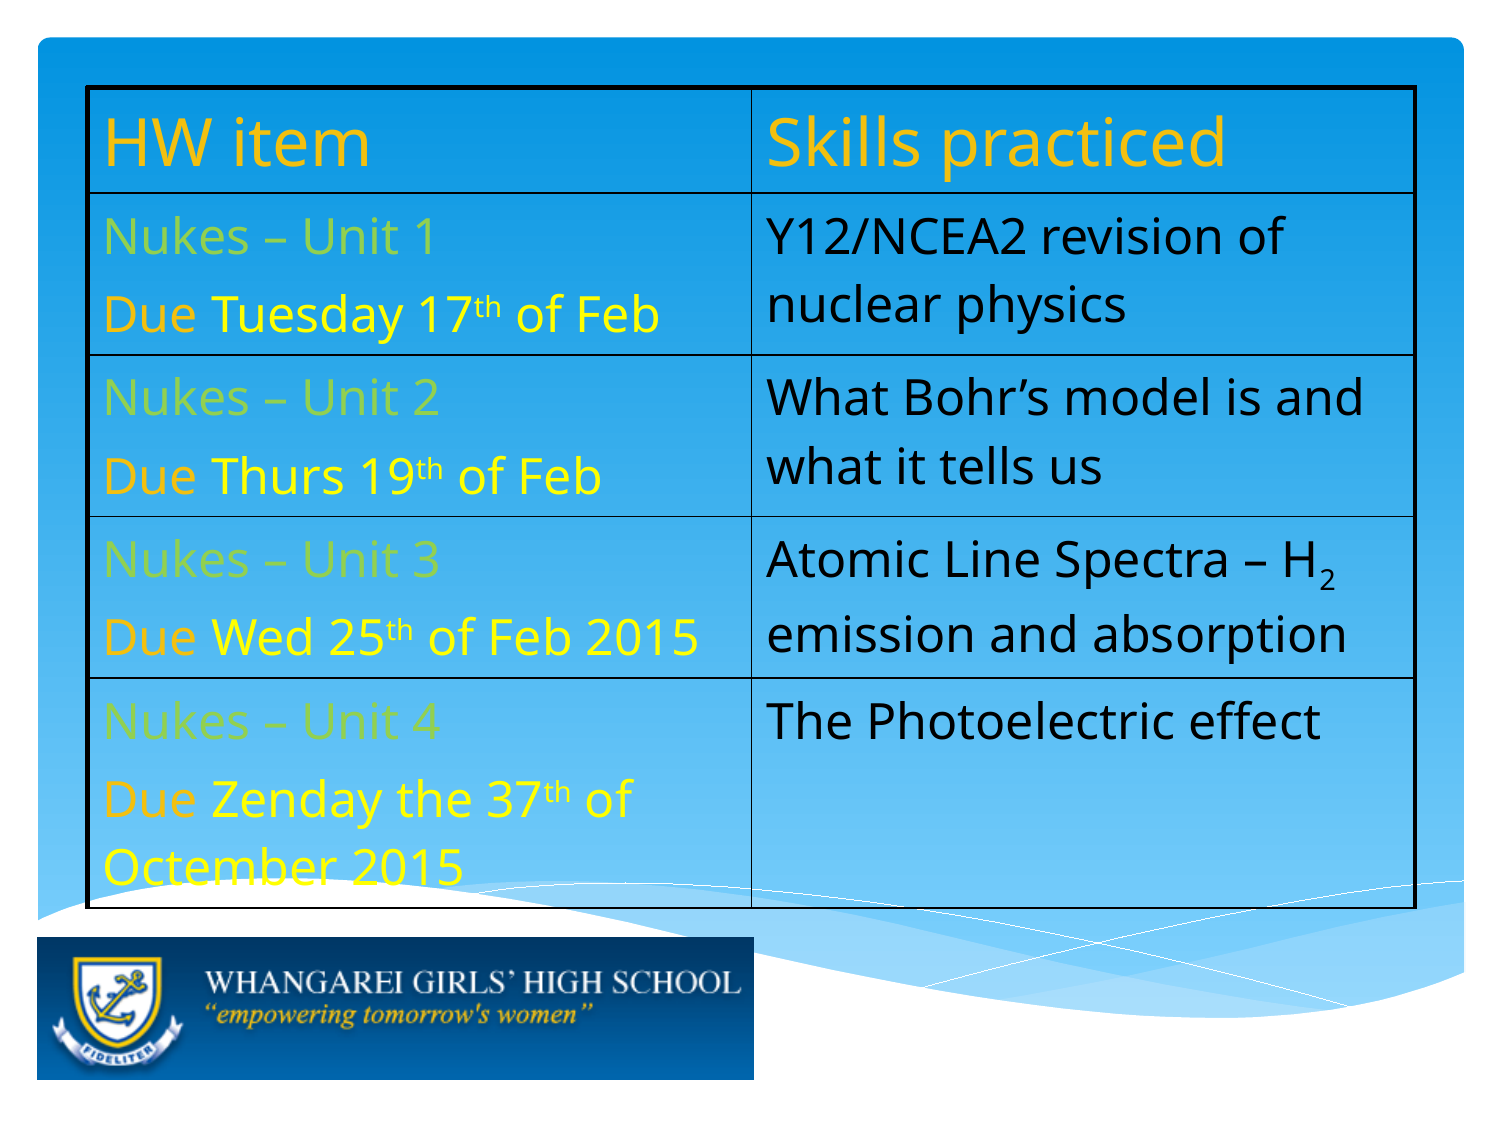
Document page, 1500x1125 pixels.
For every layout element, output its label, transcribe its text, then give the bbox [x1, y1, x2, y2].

table_cell Nukes – Unit 4 Due Zenday the 37th of Octember 2015 [90, 679, 751, 907]
table_header Skills practiced [752, 90, 1413, 192]
table_cell Y12/NCEA2 revision of nuclear physics [752, 194, 1413, 354]
picture [37, 937, 754, 1080]
table_cell The Photoelectric effect [752, 679, 1413, 907]
table_cell Nukes – Unit 3 Due Wed 25th of Feb 2015 [90, 517, 751, 677]
table_cell Nukes – Unit 1 Due Tuesday 17th of Feb [90, 194, 751, 354]
table_header HW item [90, 90, 751, 192]
table_cell Nukes – Unit 2 Due Thurs 19th of Feb [90, 356, 751, 516]
table_cell What Bohr’s model is and what it tells us [752, 356, 1413, 516]
table_cell Atomic Line Spectra – H2 emission and absorption [752, 517, 1413, 677]
